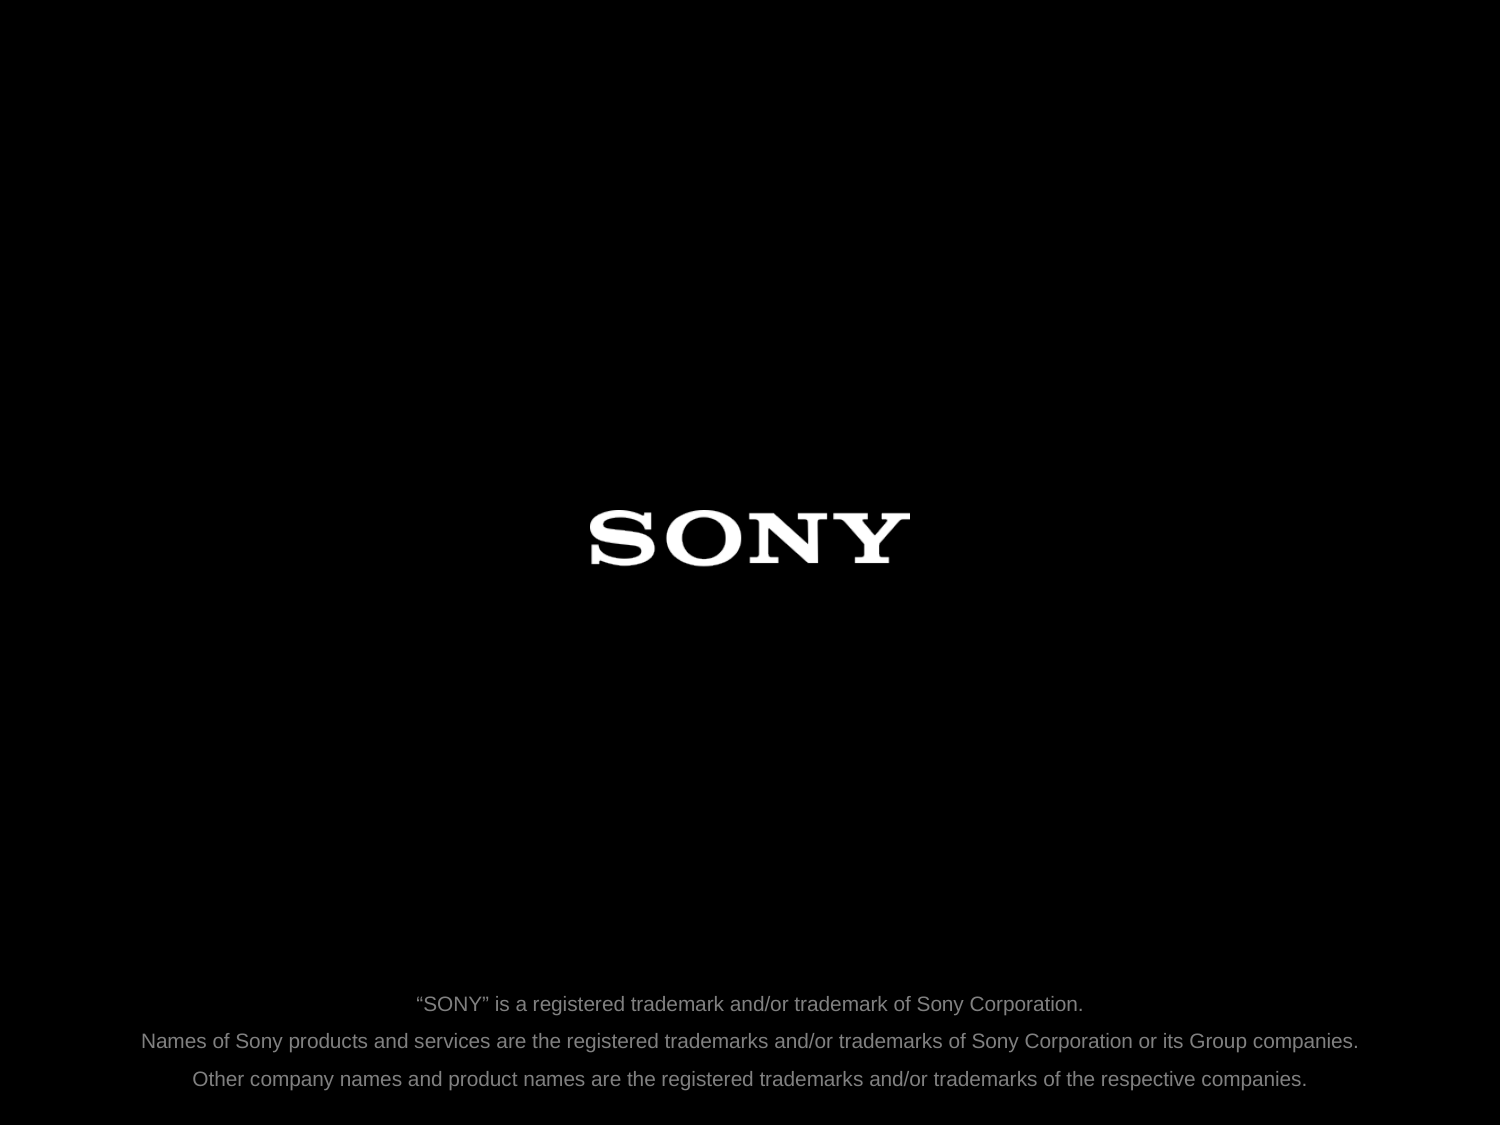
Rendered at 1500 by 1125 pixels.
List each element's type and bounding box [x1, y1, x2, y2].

picture [590, 510, 910, 578]
